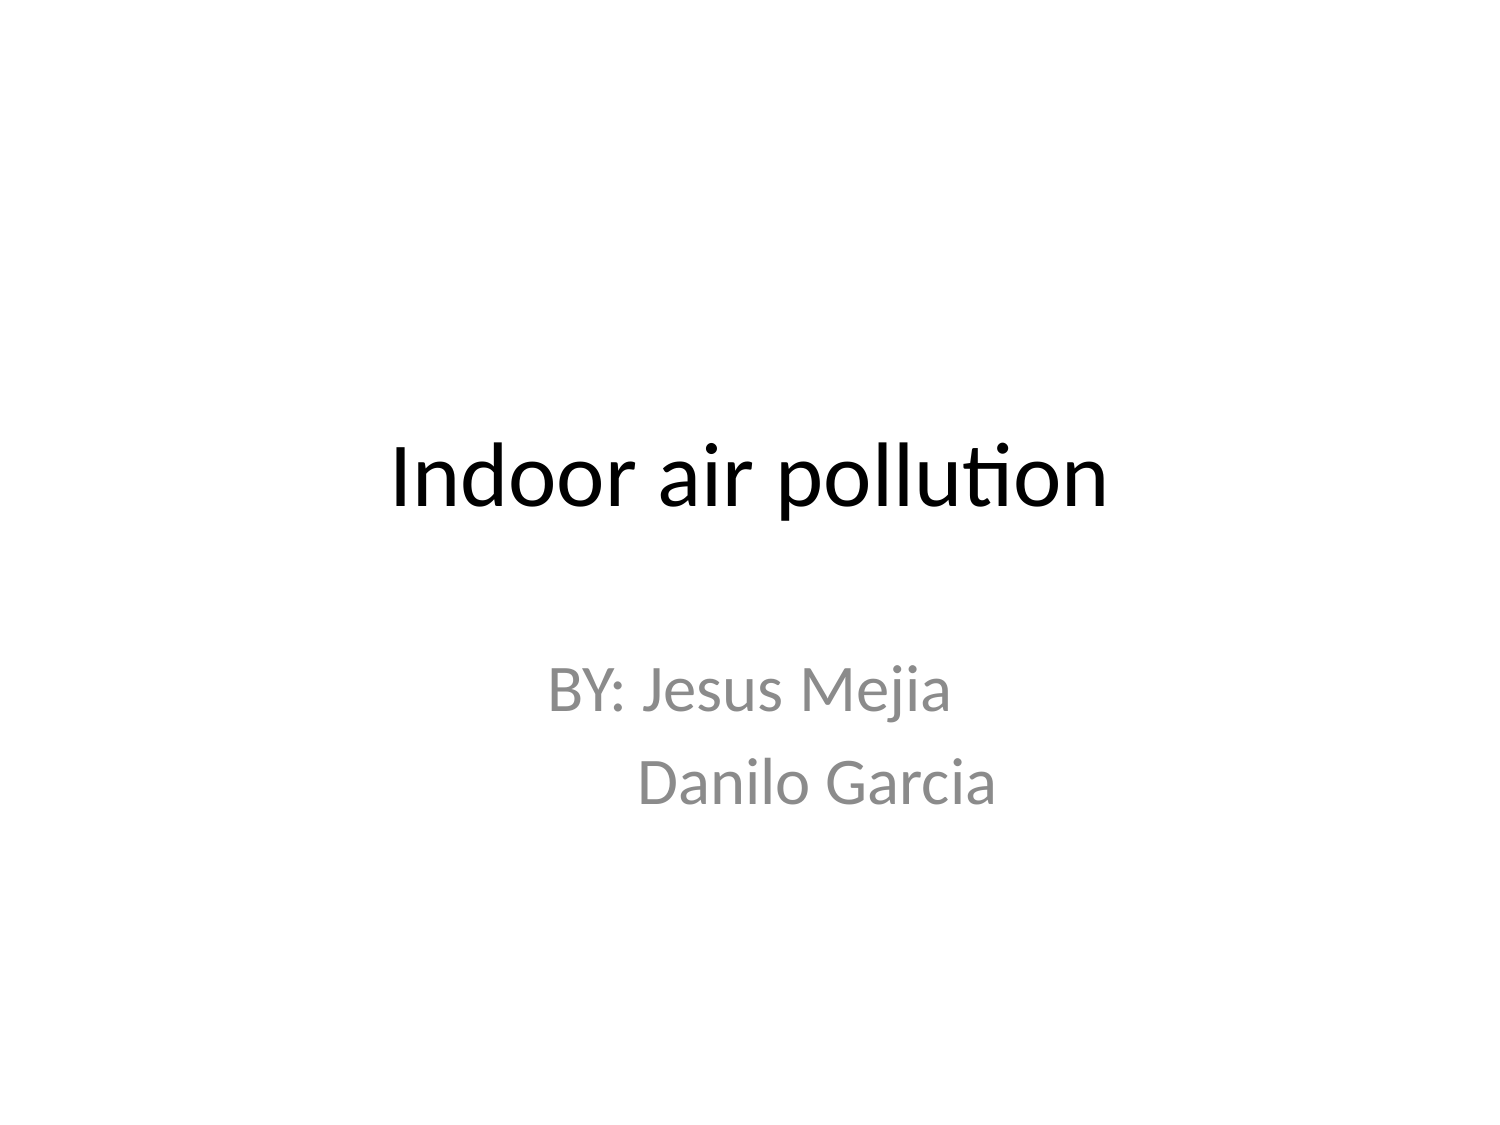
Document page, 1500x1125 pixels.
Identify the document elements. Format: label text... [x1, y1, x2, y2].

title Indoor air pollution [112, 349, 1388, 591]
subtitle BY: Jesus Mejia Danilo Garcia [225, 637, 1275, 925]
